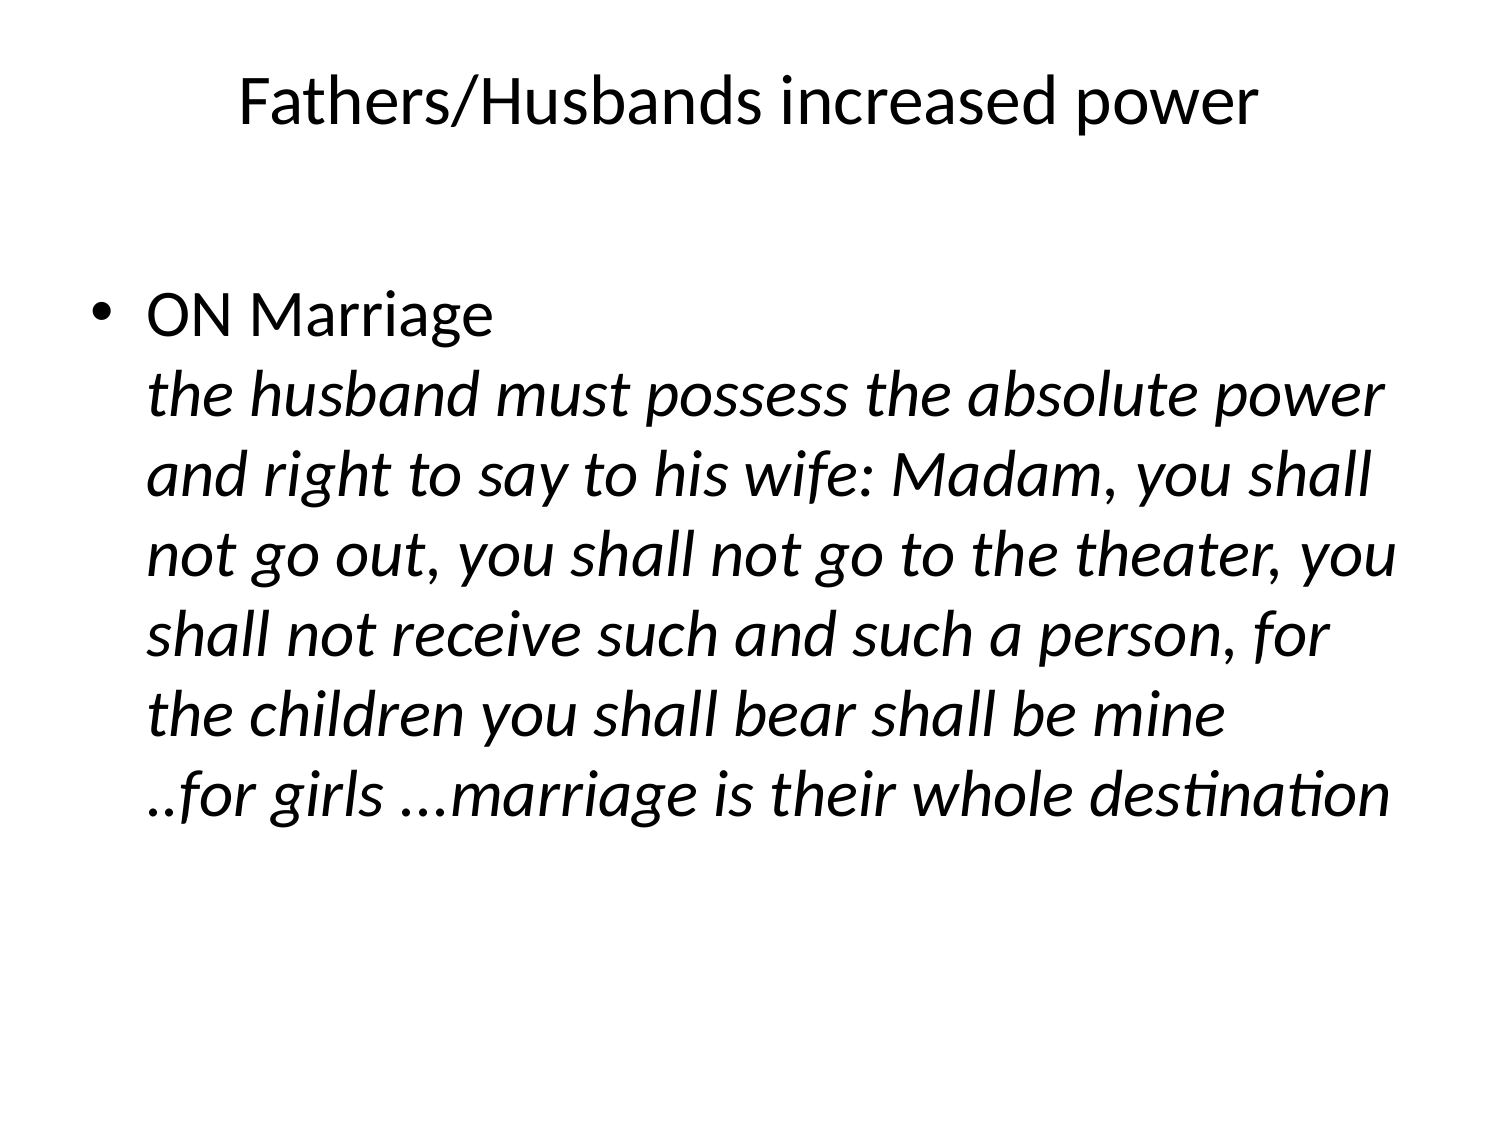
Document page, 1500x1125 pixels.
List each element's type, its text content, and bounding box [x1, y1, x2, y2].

list ON Marriage the husband must possess the absolute power and right to say to his wife: Madam, you shall not go out, you shall not go to the theater, you shall not receive such and such a person, for the children you shall bear shall be mine ..for girls ...marriage is their whole destination [75, 262, 1425, 1005]
title Fathers/Husbands increased power [75, 45, 1425, 233]
